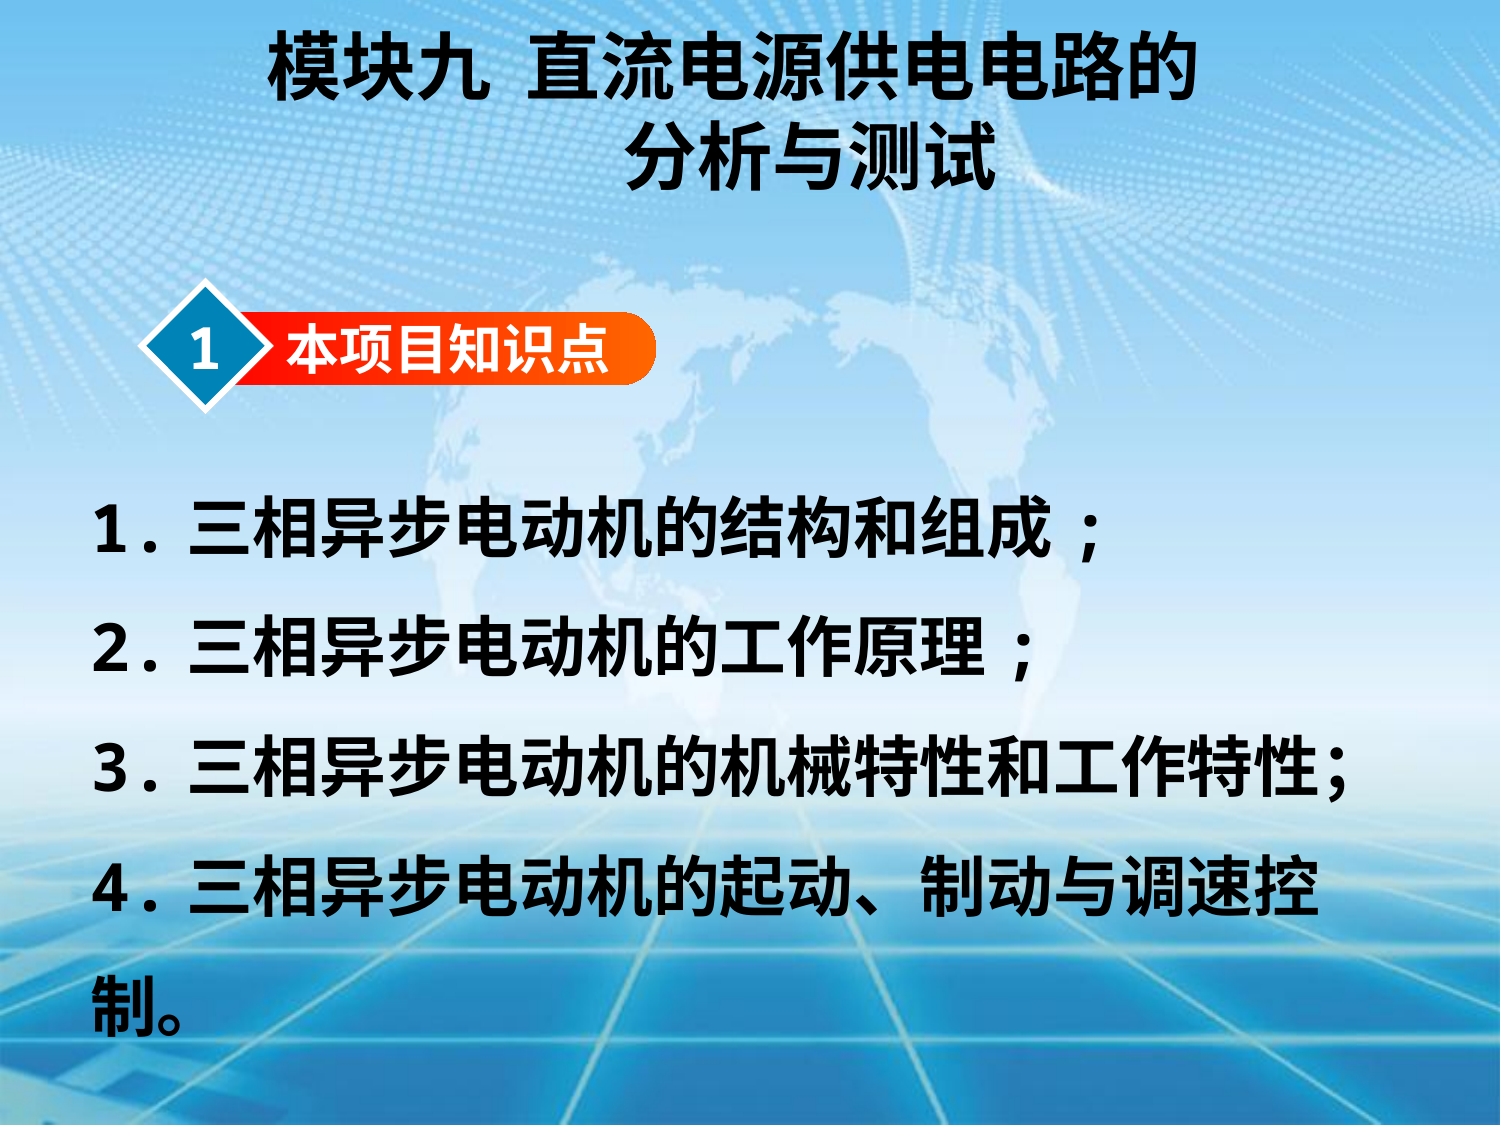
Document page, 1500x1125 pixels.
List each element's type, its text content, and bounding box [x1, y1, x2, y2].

text_box 模块九 直流电源供电电路的 分析与测试 [123, 15, 1343, 204]
picture [0, 0, 1500, 1125]
text_box 1.三相异步电动机的结构和组成; 2.三相异步电动机的工作原理; 3.三相异步电动机的机械特性和工作特性； 4.三相异步电动机的起动、制动与调速控制。 [75, 437, 1397, 1053]
text_box 1 [141, 282, 270, 410]
text_box [233, 312, 271, 385]
text_box 本项目知识点 [271, 307, 658, 388]
